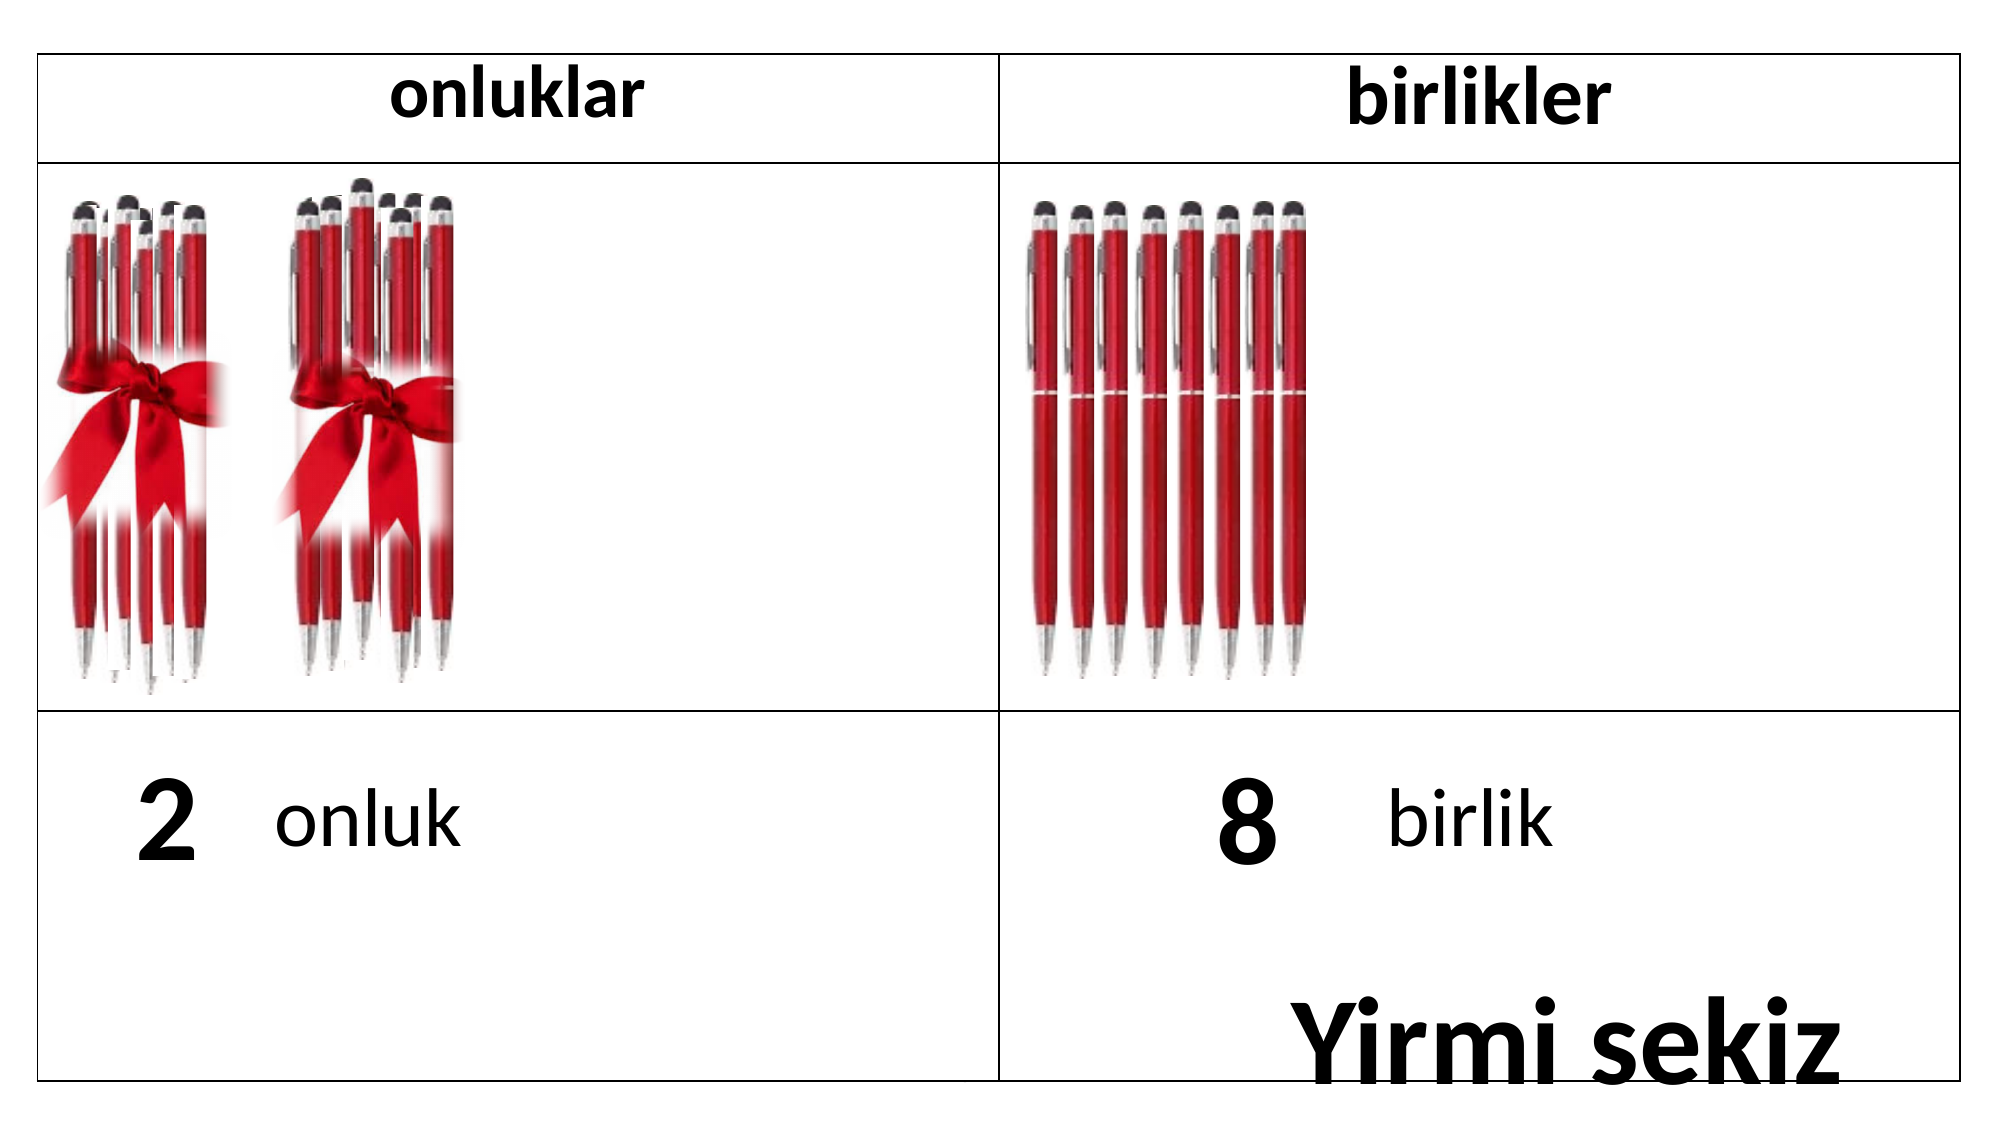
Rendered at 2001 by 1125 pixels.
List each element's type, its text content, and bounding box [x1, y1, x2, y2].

table_cell [38, 164, 998, 710]
footer Kazım KAT [662, 1042, 1338, 1103]
table_cell [1000, 712, 1959, 1080]
picture [37, 195, 234, 695]
text_box onluk [259, 755, 497, 871]
table_header birlikler [1000, 55, 1959, 162]
picture [270, 178, 467, 683]
picture [1207, 205, 1241, 680]
picture [1171, 201, 1204, 676]
table_cell [38, 712, 998, 1080]
table_cell [1000, 164, 1959, 710]
picture [1024, 201, 1058, 676]
table_header onluklar [38, 55, 998, 162]
text_box 8 [1183, 732, 1383, 898]
picture [1061, 201, 1128, 679]
picture [1244, 201, 1306, 676]
text_box 2 [120, 727, 245, 893]
text_box Yirmi sekiz [1276, 952, 1880, 1117]
picture [1134, 205, 1167, 679]
text_box birlik [1371, 755, 1569, 871]
